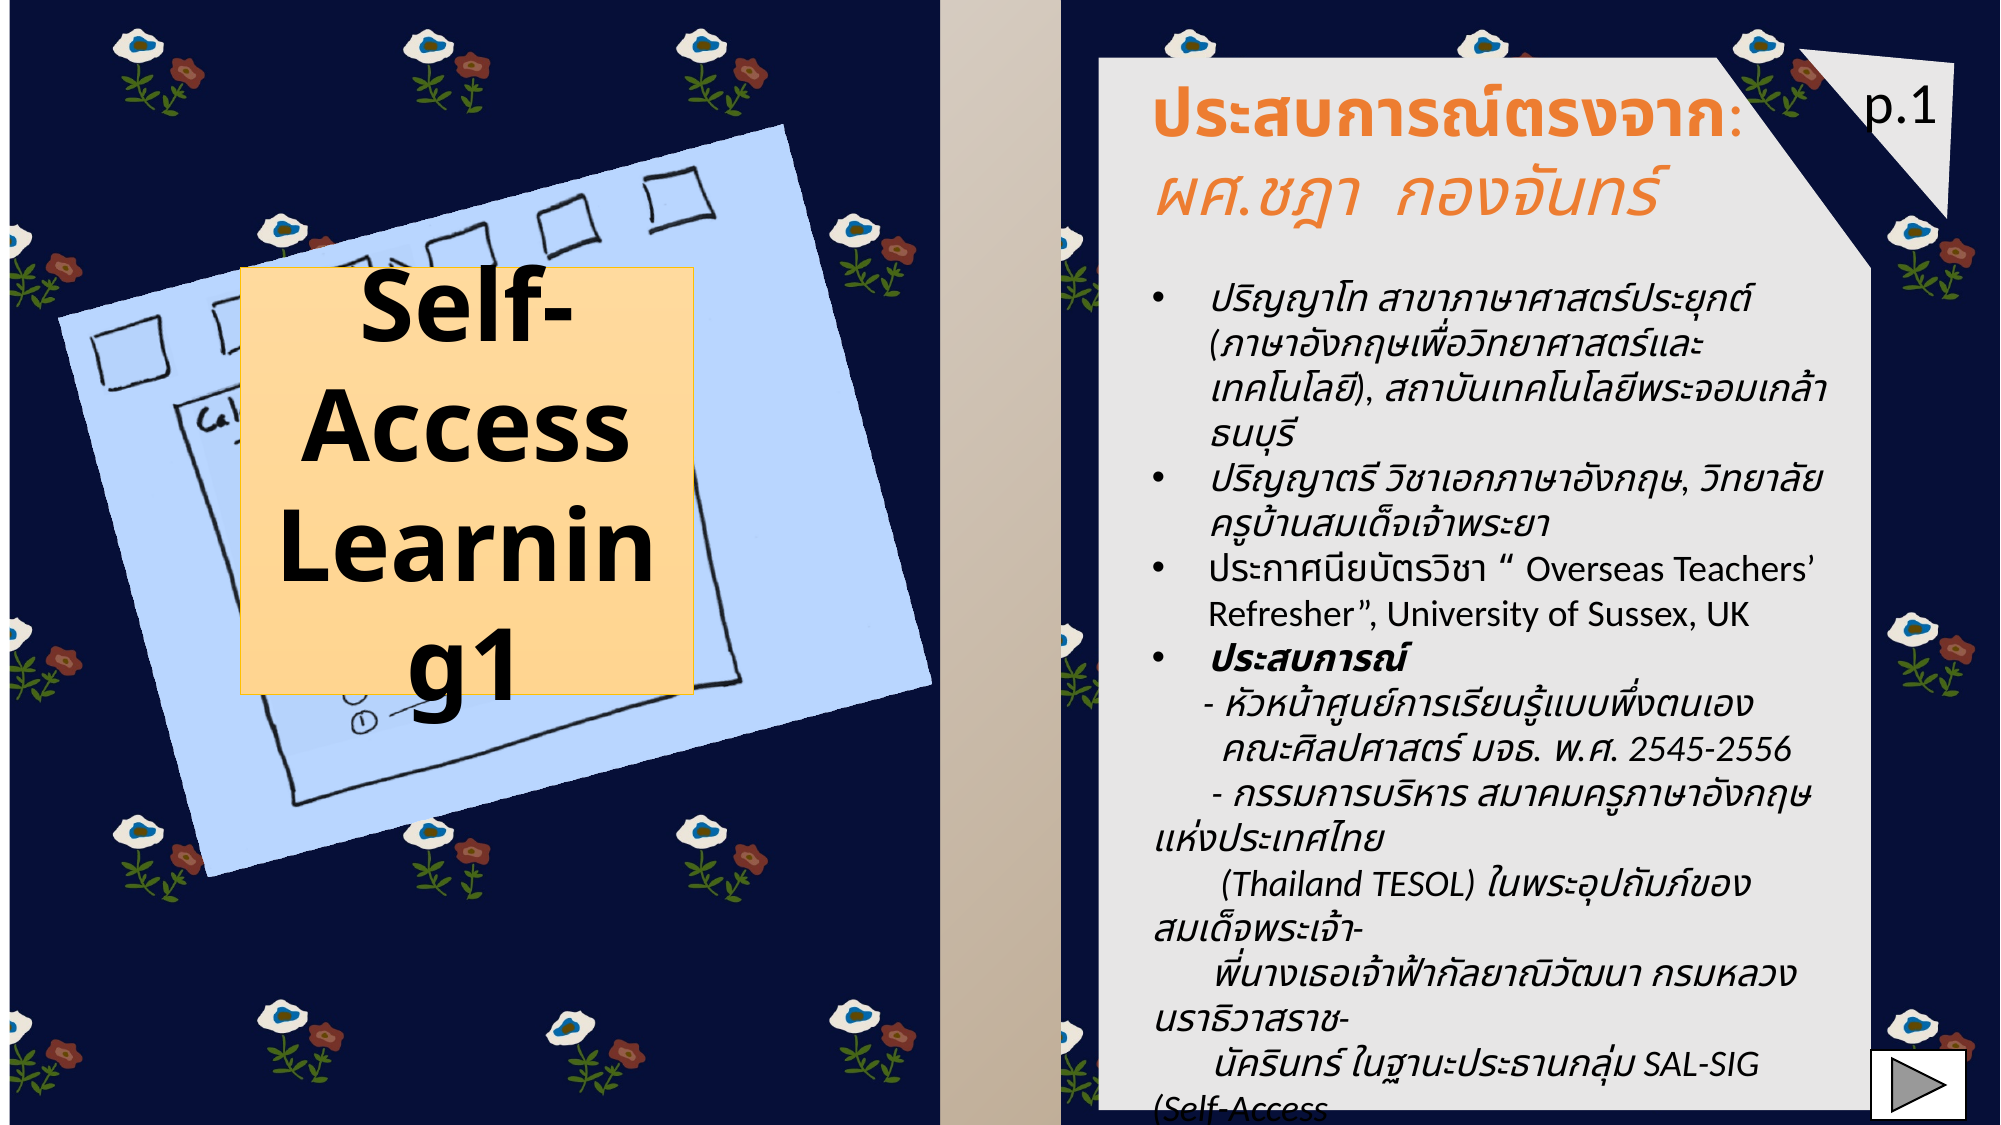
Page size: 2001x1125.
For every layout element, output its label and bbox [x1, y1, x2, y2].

picture [9, 0, 941, 1125]
text_box [941, 0, 1060, 1125]
picture [1060, 0, 2000, 1125]
